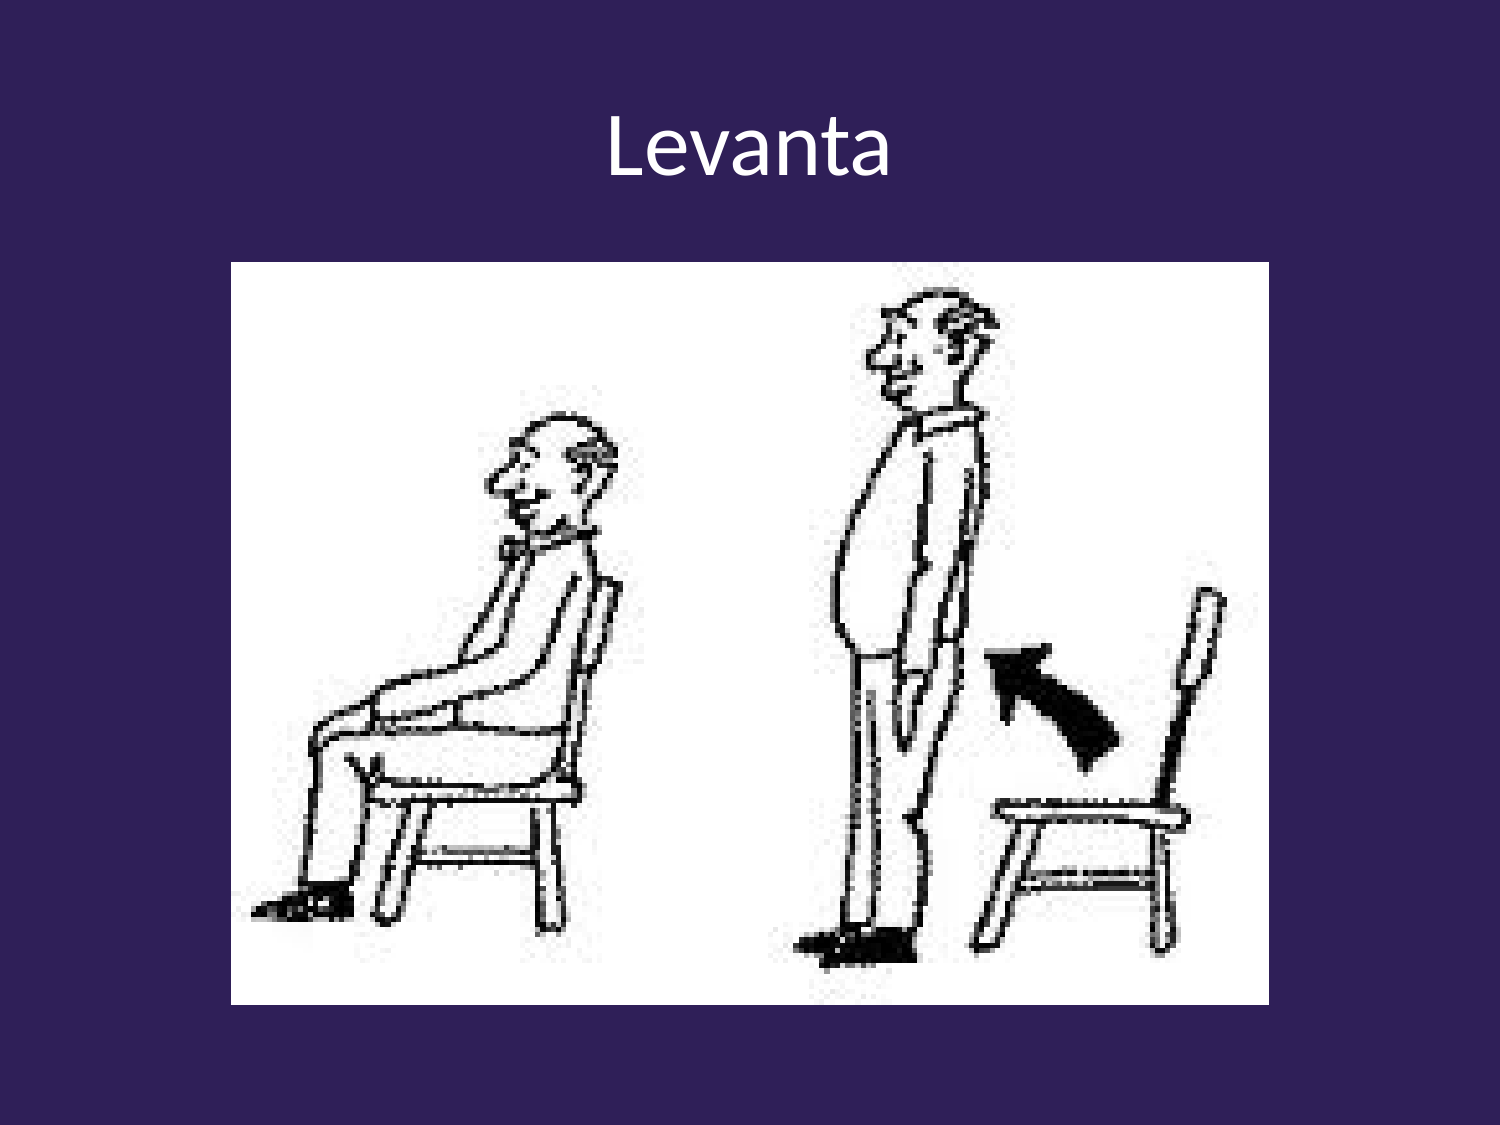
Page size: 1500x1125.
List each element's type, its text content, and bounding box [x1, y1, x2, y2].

title Levanta [75, 45, 1425, 233]
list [74, 262, 1426, 1006]
